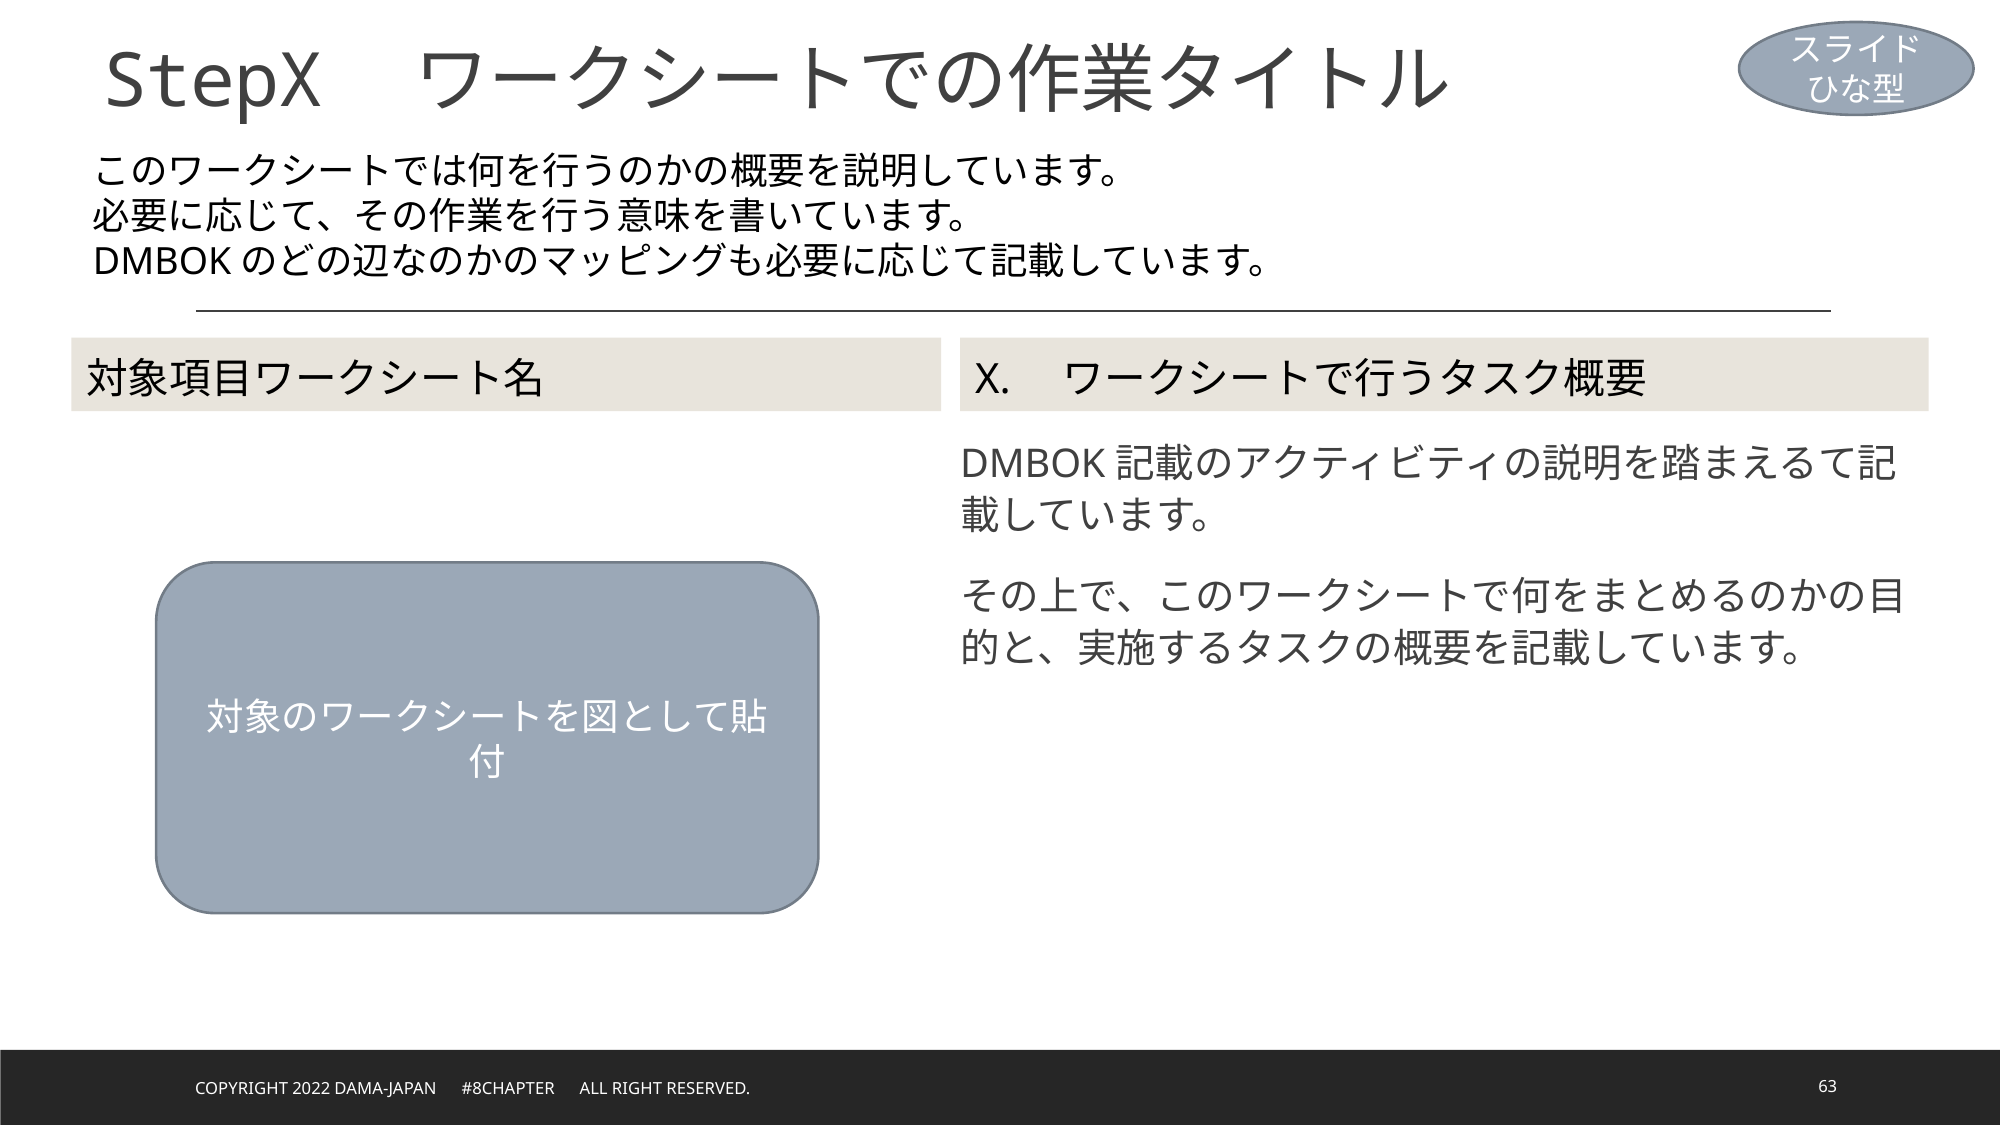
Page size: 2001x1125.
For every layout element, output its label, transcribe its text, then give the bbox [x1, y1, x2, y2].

slide_number 63 [1803, 1057, 1932, 1118]
footer Copyright 2022 DAMA-JAPAN #8chapter All right reserved. [180, 1057, 1299, 1118]
text_box このワークシートでは何を行うのかの概要を説明しています。 必要に応じて、その作業を行う意味を書いています。 DMBOKのどの辺なのかのマッピングも必要に応じて記載しています。 [78, 139, 1922, 290]
title StepX ワークシートでの作業タイトル [87, 47, 1830, 130]
text_box スライド ひな型 [1737, 20, 1975, 117]
list DMBOK記載のアクティビティの説明を踏まえるて記載しています。 その上で、このワークシートで何をまとめるのかの目的と、実施するタスクの概要を記載しています。 [960, 425, 1929, 1032]
list x. ワークシートで行うタスク概要 [960, 337, 1929, 412]
text_box 対象のワークシートを図として貼付 [154, 561, 820, 915]
list 対象項目ワークシート名 [71, 337, 942, 412]
